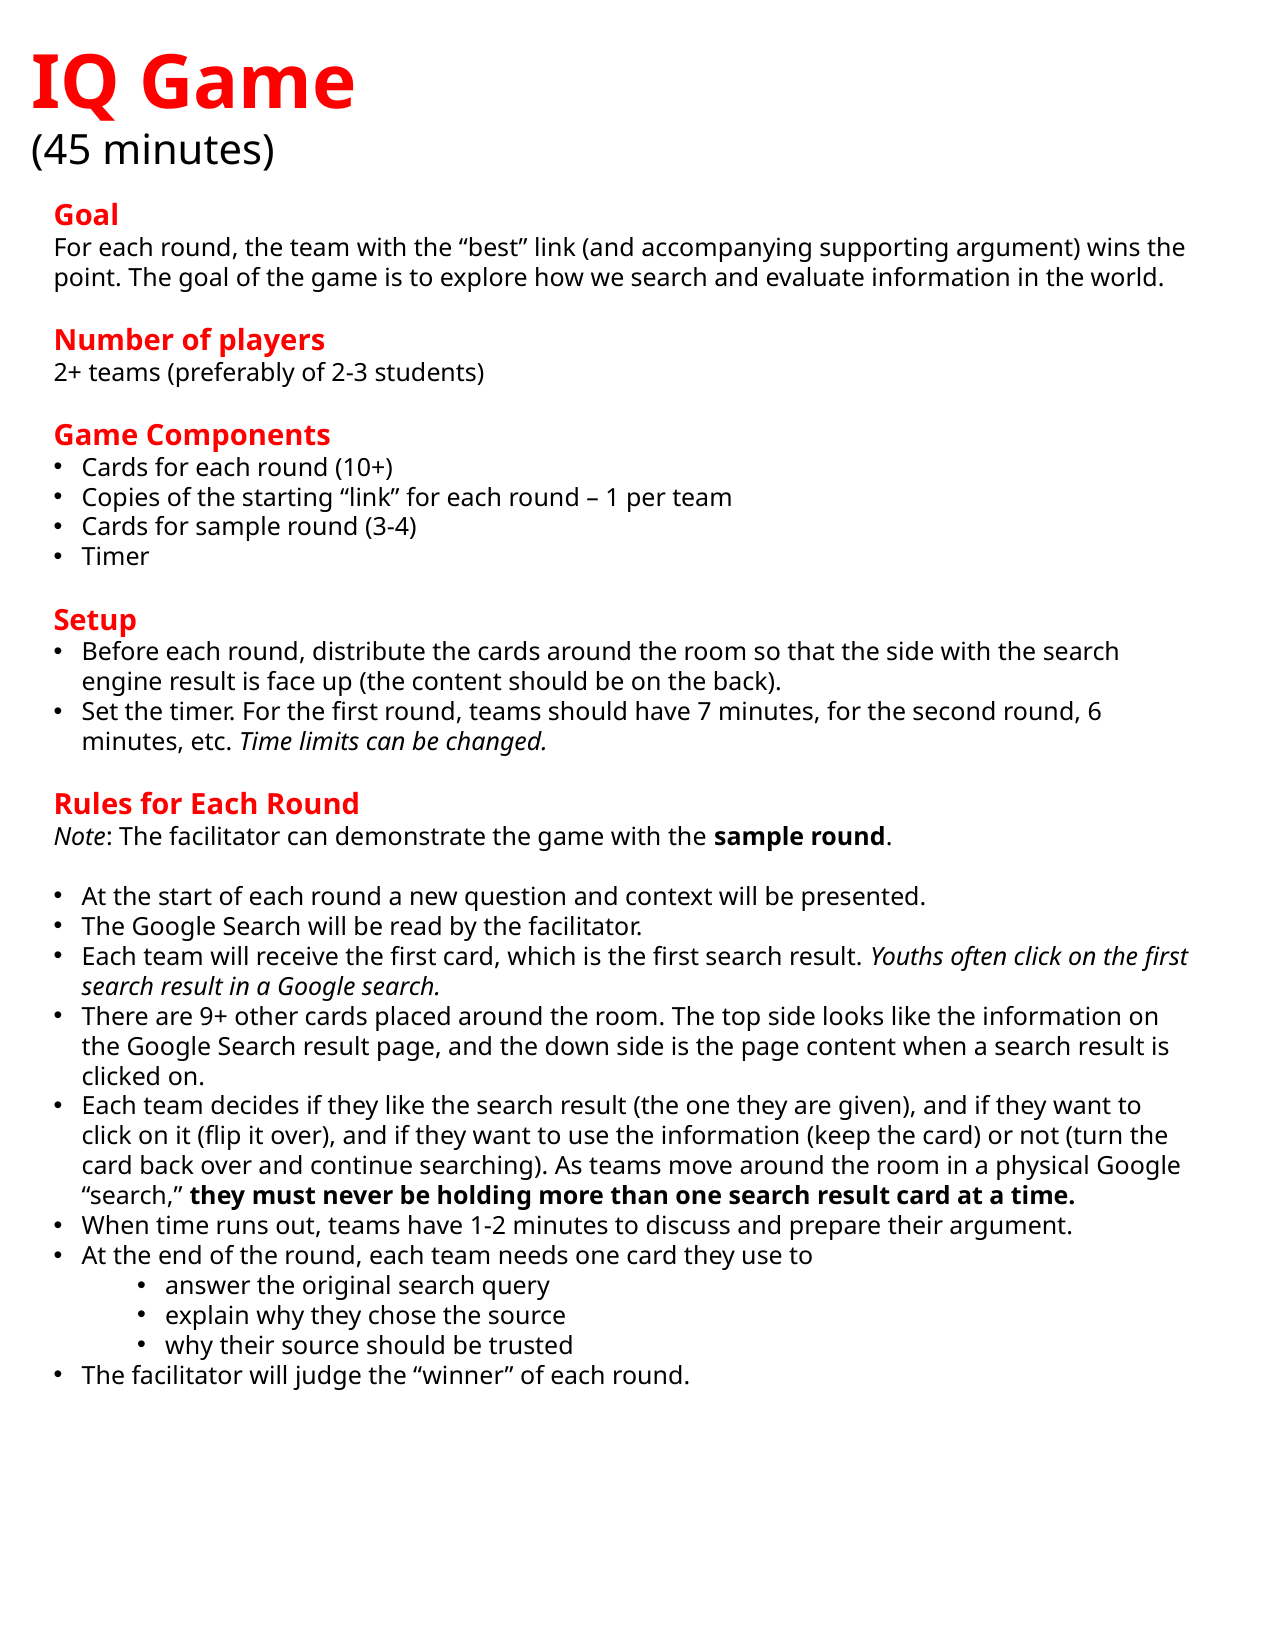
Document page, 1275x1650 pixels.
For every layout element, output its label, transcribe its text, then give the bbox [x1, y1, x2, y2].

text_box Goal For each round, the team with the “best” link (and accompanying supporting argument) wins the point. The goal of the game is to explore how we search and evaluate information in the world. Number of players 2+ teams (preferably of 2-3 students) Game Components Cards for each round (10+) Copies of the starting “link” for each round – 1 per team Cards for sample round (3-4) Timer Setup Before each round, distribute the cards around the room so that the side with the search engine result is face up (the content should be on the back). Set the timer. For the first round, teams should have 7 minutes, for the second round, 6 minutes, etc. Time limits can be changed. Rules for Each Round Note: The facilitator can demonstrate the game with the sample round. At the start of each round a new question and context will be presented. The Google Search will be read by the facilitator. Each team will receive the first card, which is the first search result. Youths often click on the first search result in a Google search. There are 9+ other cards placed around the room. The top side looks like the information on the Google Search result page, and the down side is the page content when a search result is clicked on. Each team decides if they like the search result (the one they are given), and if they want to click on it (flip it over), and if they want to use the information (keep the card) or not (turn the card back over and continue searching). As teams move around the room in a physical Google “search,” they must never be holding more than one search result card at a time. When time runs out, teams have 1-2 minutes to discuss and prepare their argument. At the end of the round, each team needs one card they use to answer the original search query explain why they chose the source why their source should be trusted The facilitator will judge the “winner” of each round. [38, 189, 1210, 1457]
text_box IQ Game (45 minutes) [16, 25, 372, 181]
